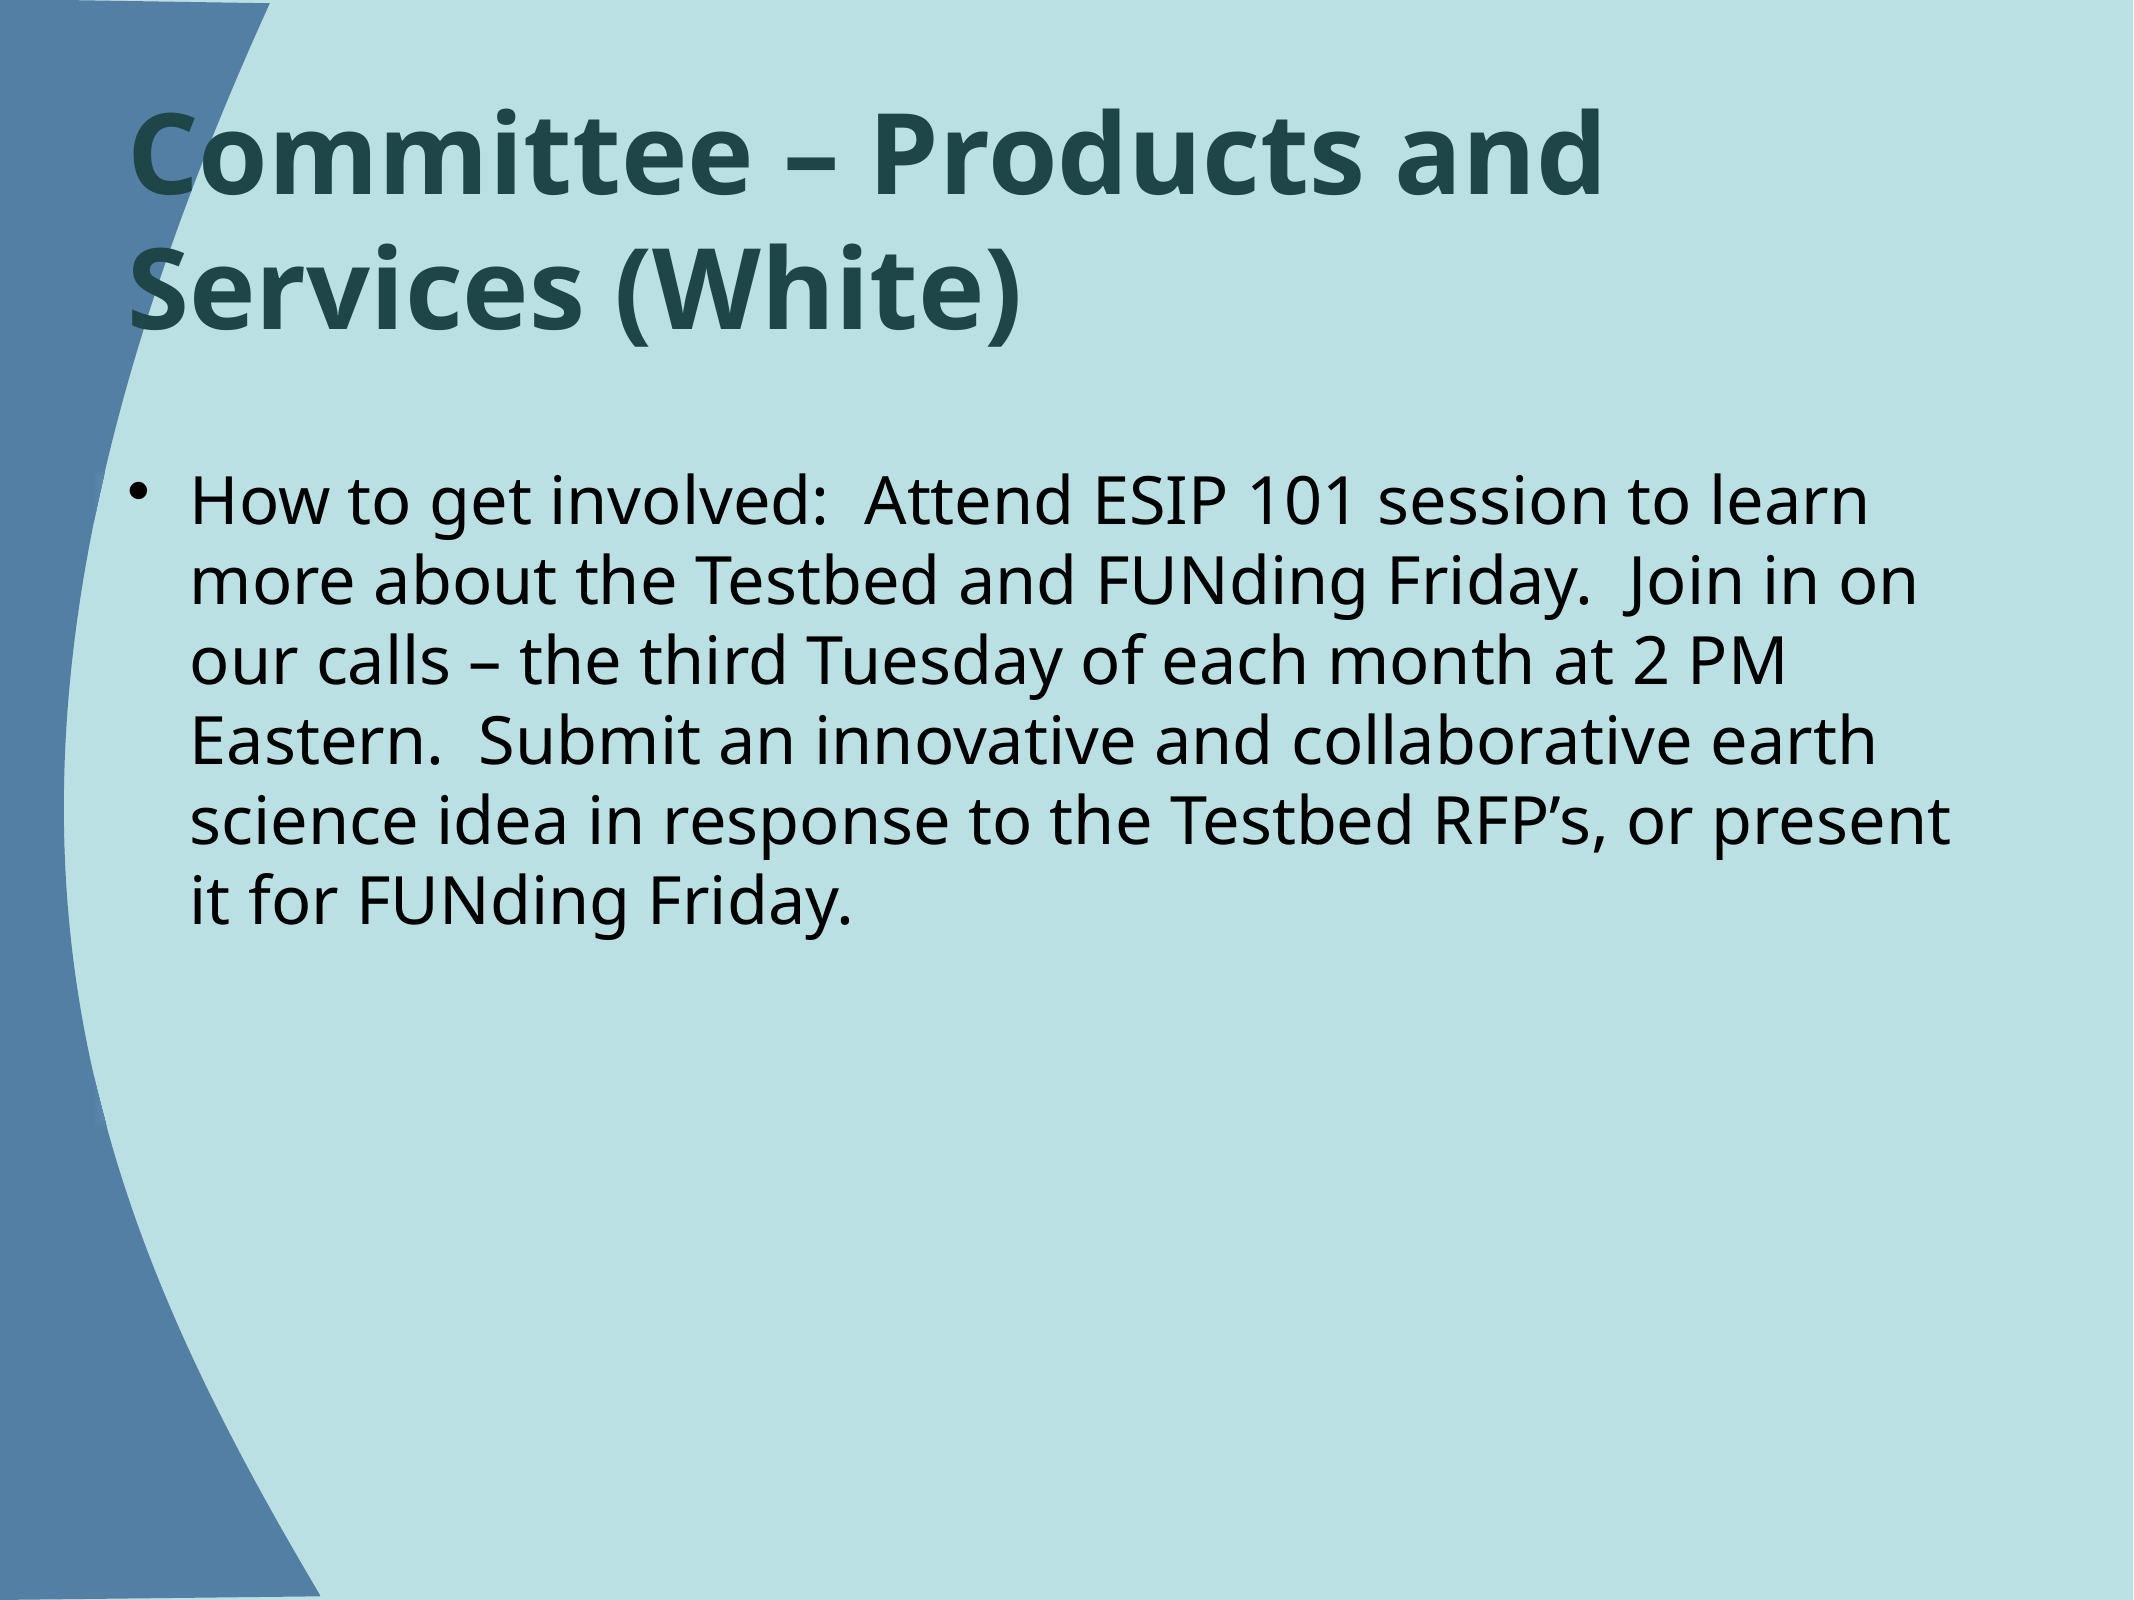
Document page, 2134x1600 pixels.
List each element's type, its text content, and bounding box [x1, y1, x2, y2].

text_box [0, 0, 321, 1600]
list How to get involved: Attend ESIP 101 session to learn more about the Testbed and FUNding Friday. Join in on our calls – the third Tuesday of each month at 2 PM Eastern. Submit an innovative and collaborative earth science idea in response to the Testbed RFP’s, or present it for FUNding Friday. [106, 436, 2028, 1463]
title Committee – Products and Services (White) [106, 63, 2028, 374]
